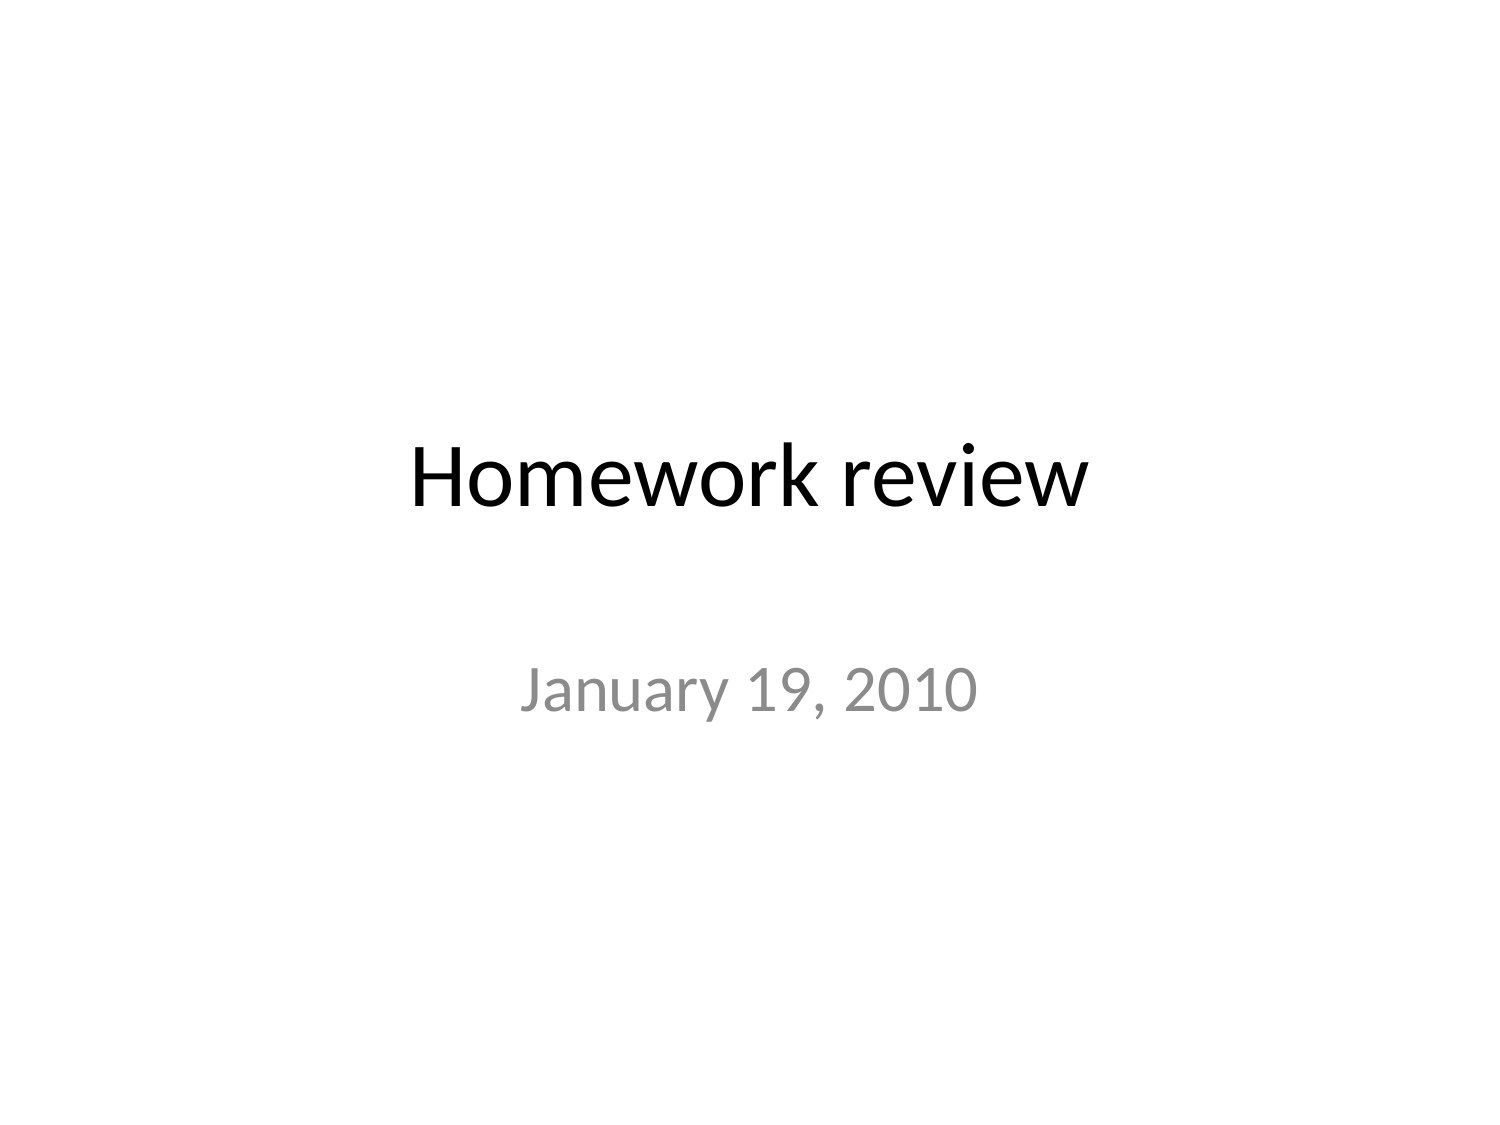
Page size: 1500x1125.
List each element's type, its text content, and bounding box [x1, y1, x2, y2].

title Homework review [112, 349, 1388, 591]
subtitle January 19, 2010 [225, 637, 1275, 925]
